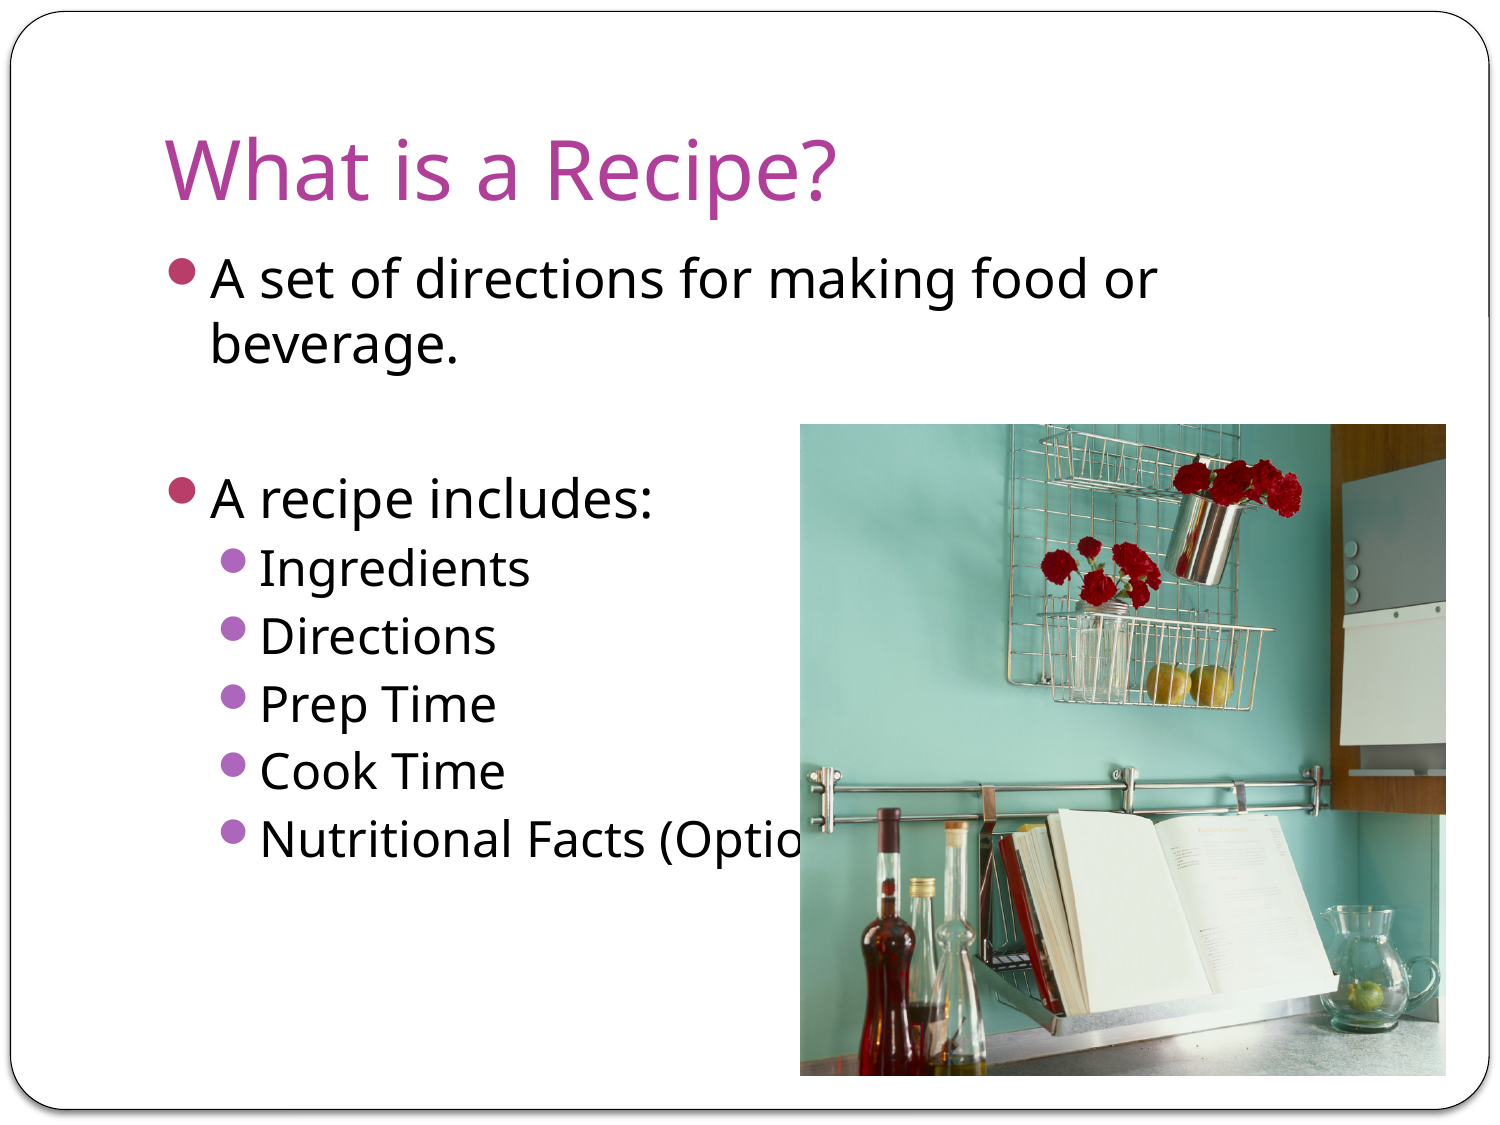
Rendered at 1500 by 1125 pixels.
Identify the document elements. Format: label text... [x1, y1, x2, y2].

picture [799, 424, 1446, 1076]
list A set of directions for making food or beverage. A recipe includes: Ingredients Directions Prep Time Cook Time Nutritional Facts (Optional) [150, 237, 1425, 988]
title What is a Recipe? [150, 45, 1425, 233]
